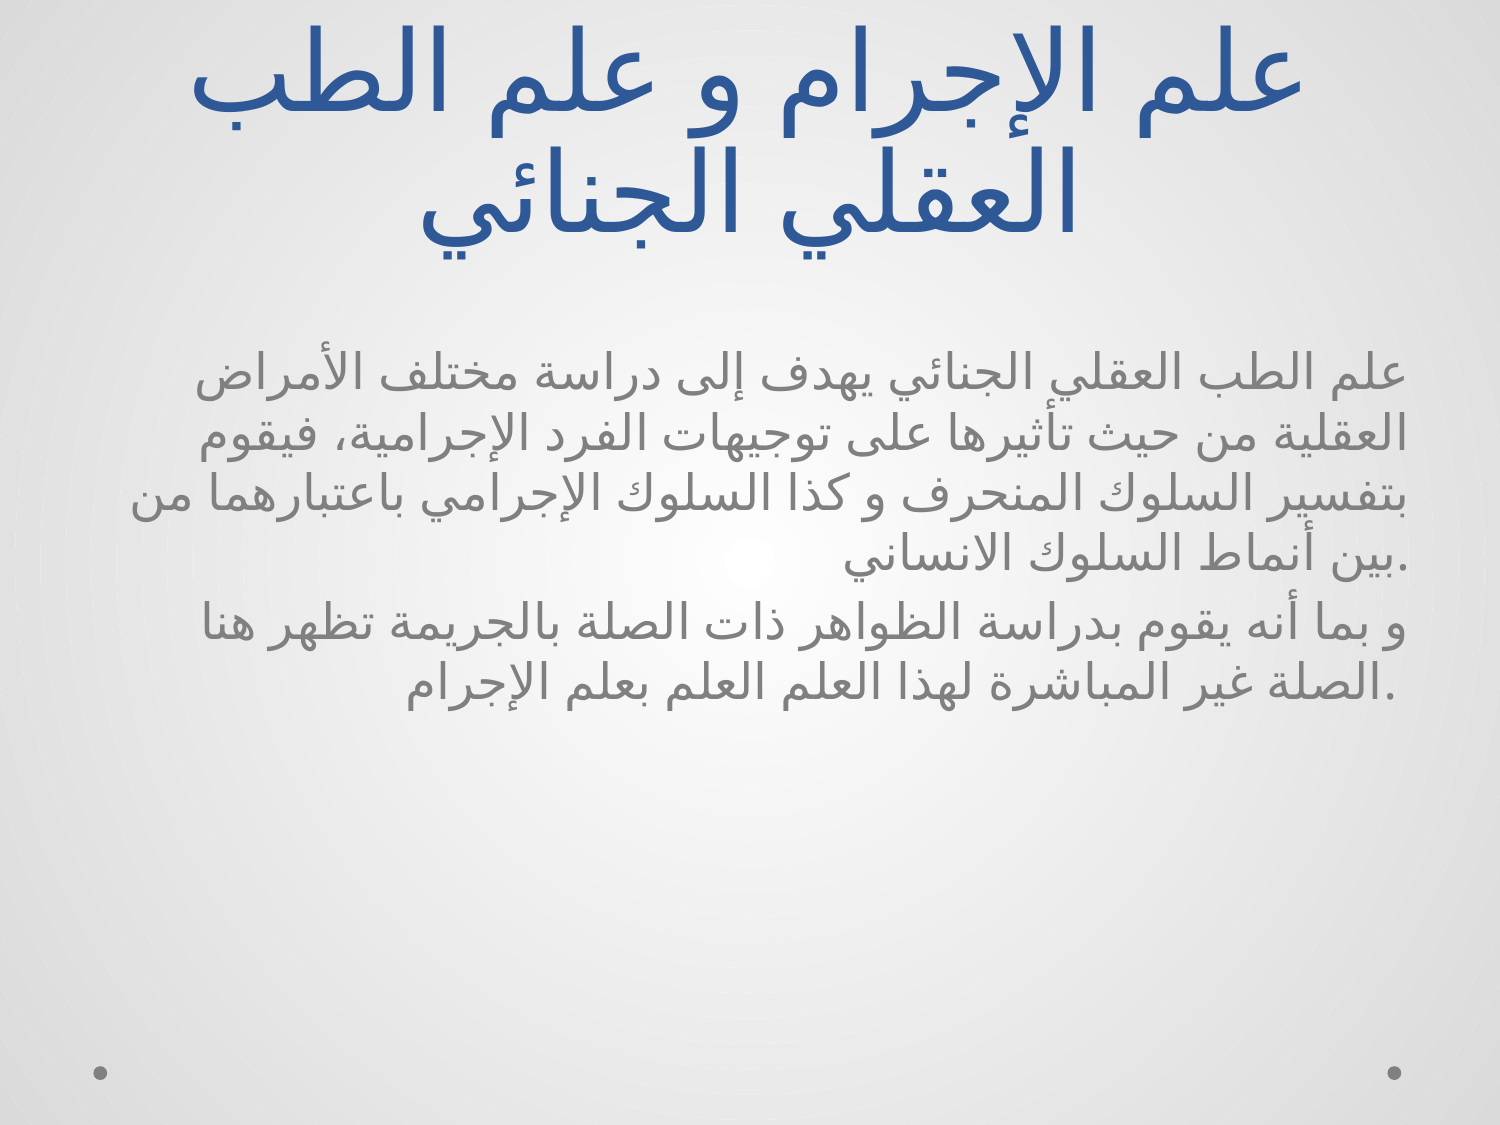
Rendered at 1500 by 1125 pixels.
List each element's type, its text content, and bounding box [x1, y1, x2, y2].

title علم الإجرام و علم الطب العقلي الجنائي [75, 0, 1425, 262]
list علم الطب العقلي الجنائي يهدف إلى دراسة مختلف الأمراض العقلية من حيث تأثيرها على توجيهات الفرد الإجرامية، فيقوم بتفسير السلوك المنحرف و كذا السلوك الإجرامي باعتبارهما من بين أنماط السلوك الانساني. و بما أنه يقوم بدراسة الظواهر ذات الصلة بالجريمة تظهر هنا الصلة غير المباشرة لهذا العلم العلم بعلم الإجرام. [75, 262, 1425, 1005]
